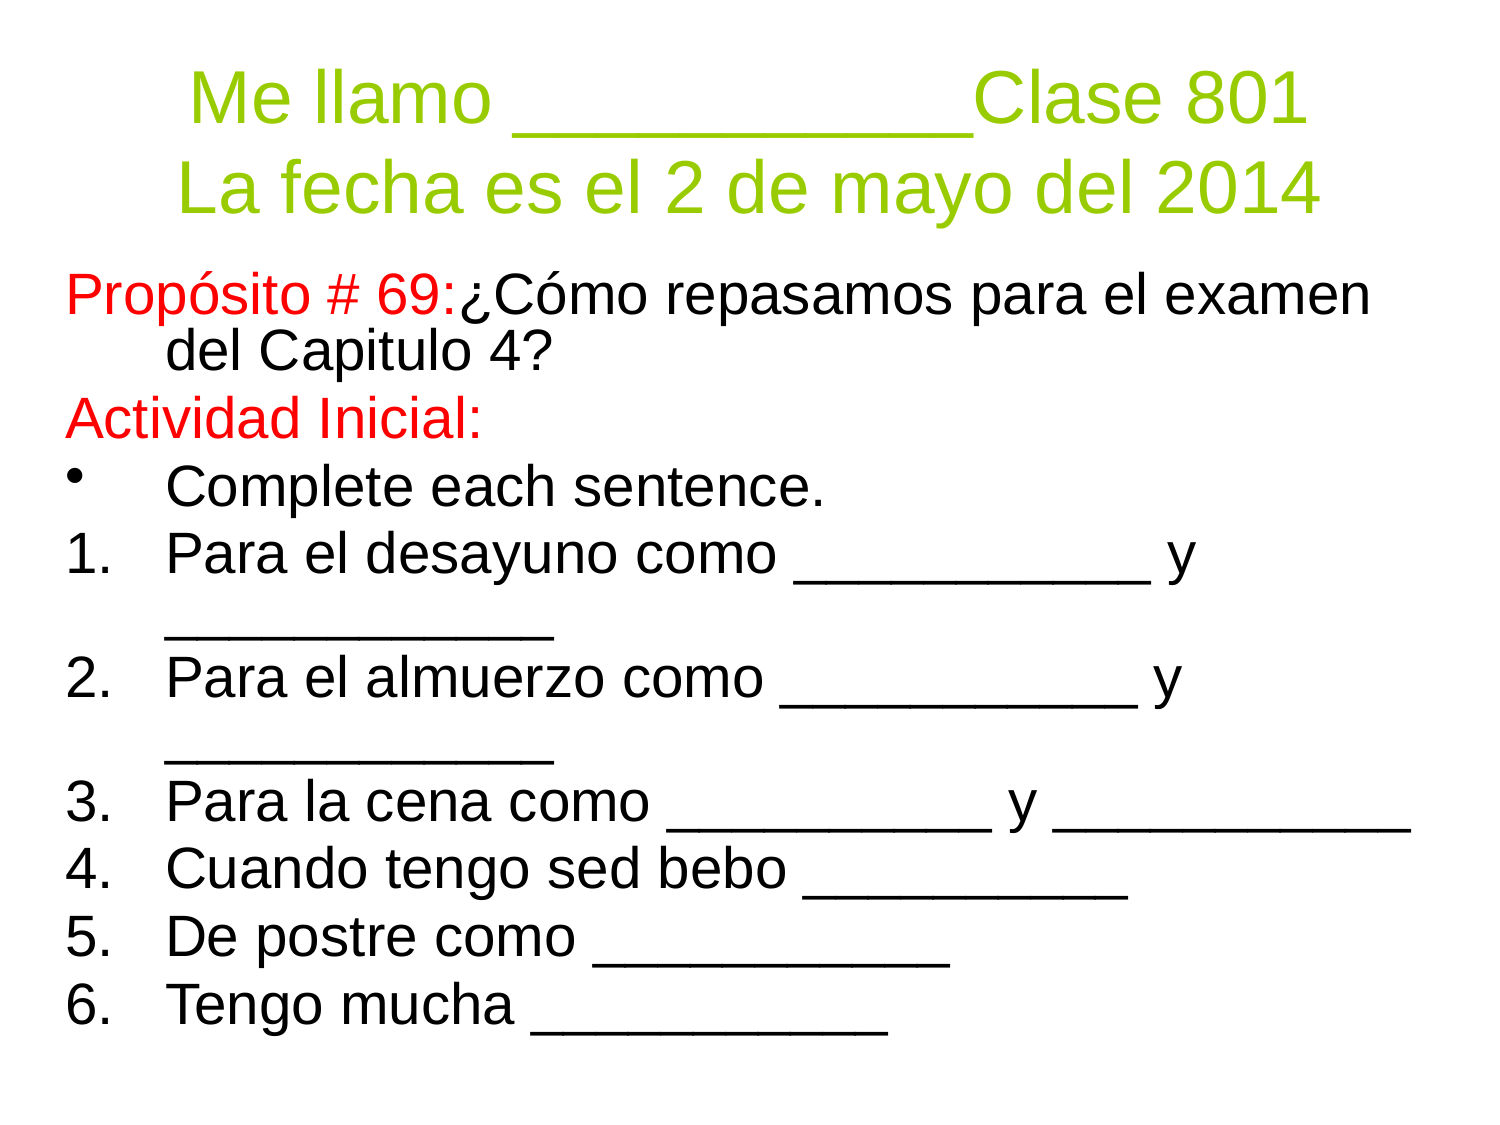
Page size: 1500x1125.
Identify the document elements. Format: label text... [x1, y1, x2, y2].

list Propósito # 69:¿Cómo repasamos para el examen del Capitulo 4? Actividad Inicial: Complete each sentence. Para el desayuno como ___________ y ____________ Para el almuerzo como ___________ y ____________ Para la cena como __________ y ___________ Cuando tengo sed bebo __________ De postre como ___________ Tengo mucha ___________ [50, 262, 1475, 1125]
title Me llamo ___________Clase 801 La fecha es el 2 de mayo del 2014 [0, 45, 1500, 233]
